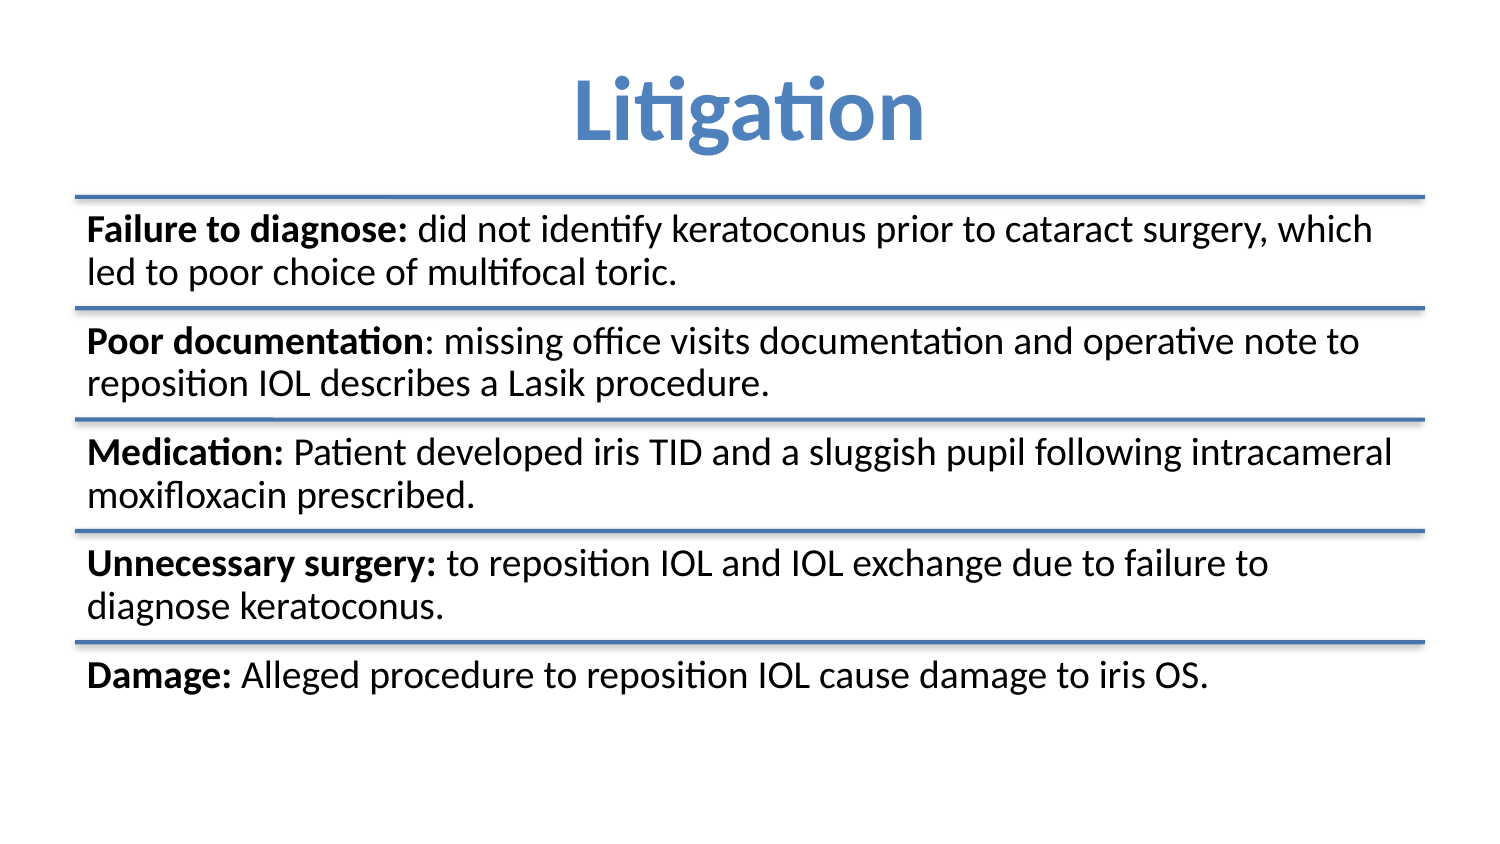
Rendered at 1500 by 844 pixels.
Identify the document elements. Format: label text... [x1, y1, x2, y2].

title Litigation [75, 33, 1425, 175]
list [74, 196, 1426, 754]
